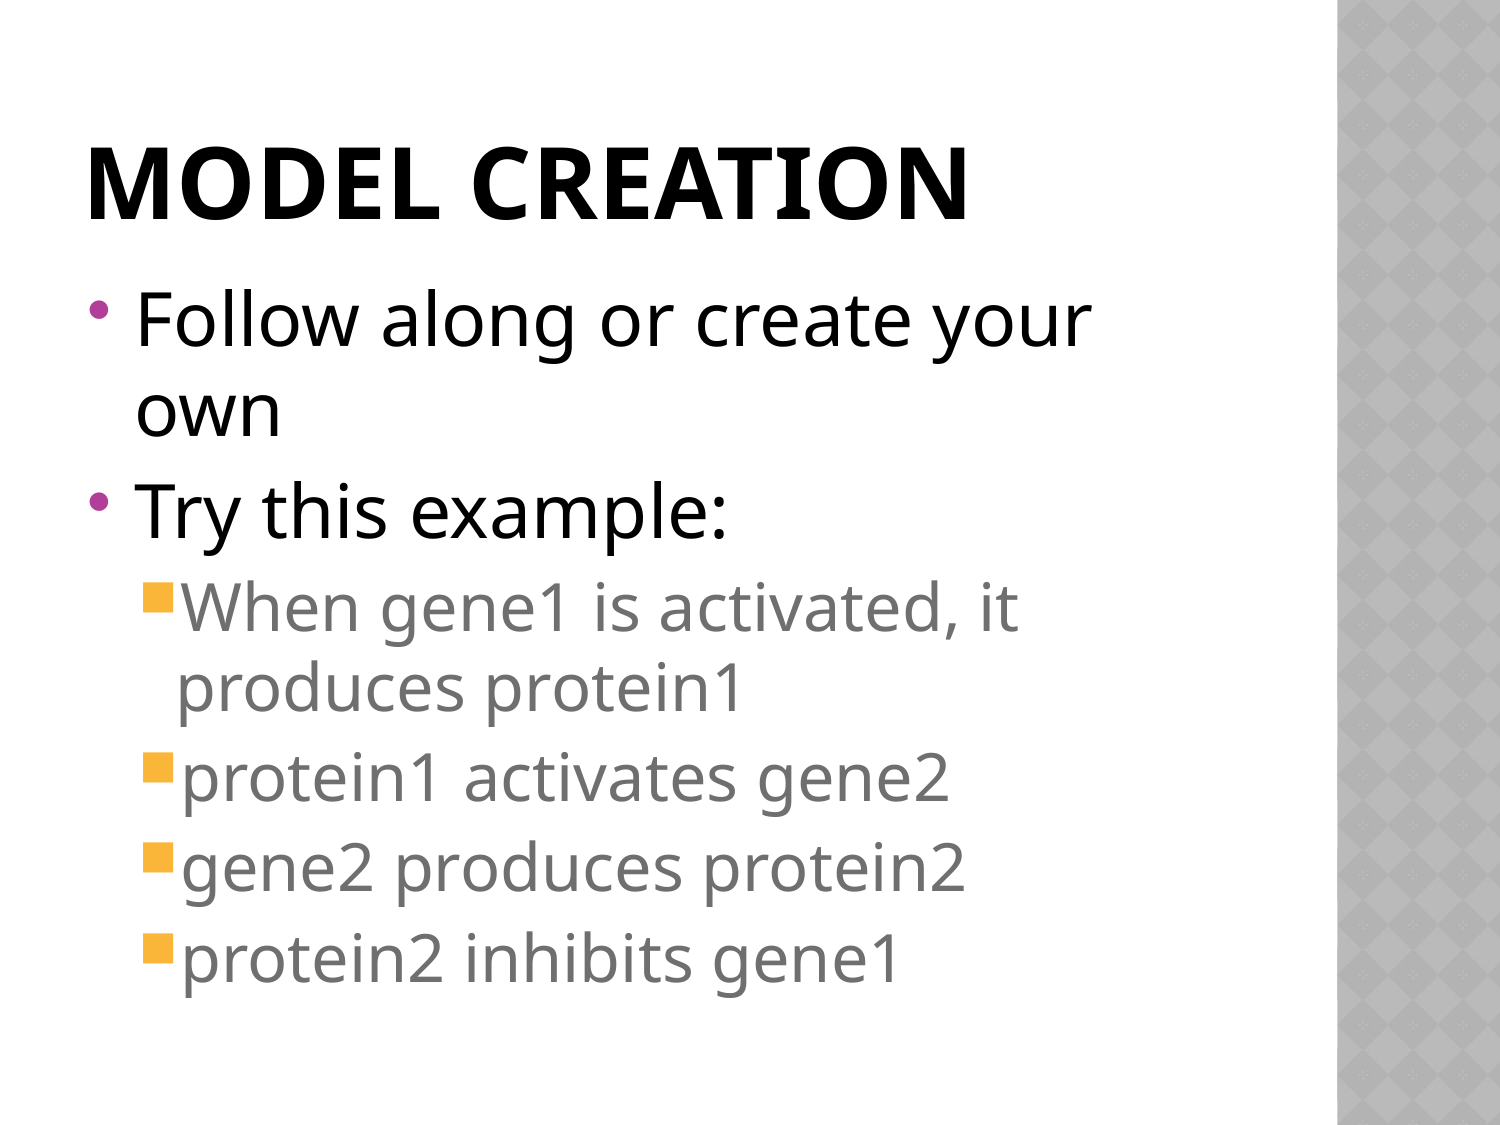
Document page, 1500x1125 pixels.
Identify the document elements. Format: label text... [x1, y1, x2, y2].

title Model creation [75, 52, 1263, 240]
list Follow along or create your own Try this example: When gene1 is activated, it produces protein1 protein1 activates gene2 gene2 produces protein2 protein2 inhibits gene1 [75, 264, 1263, 1059]
